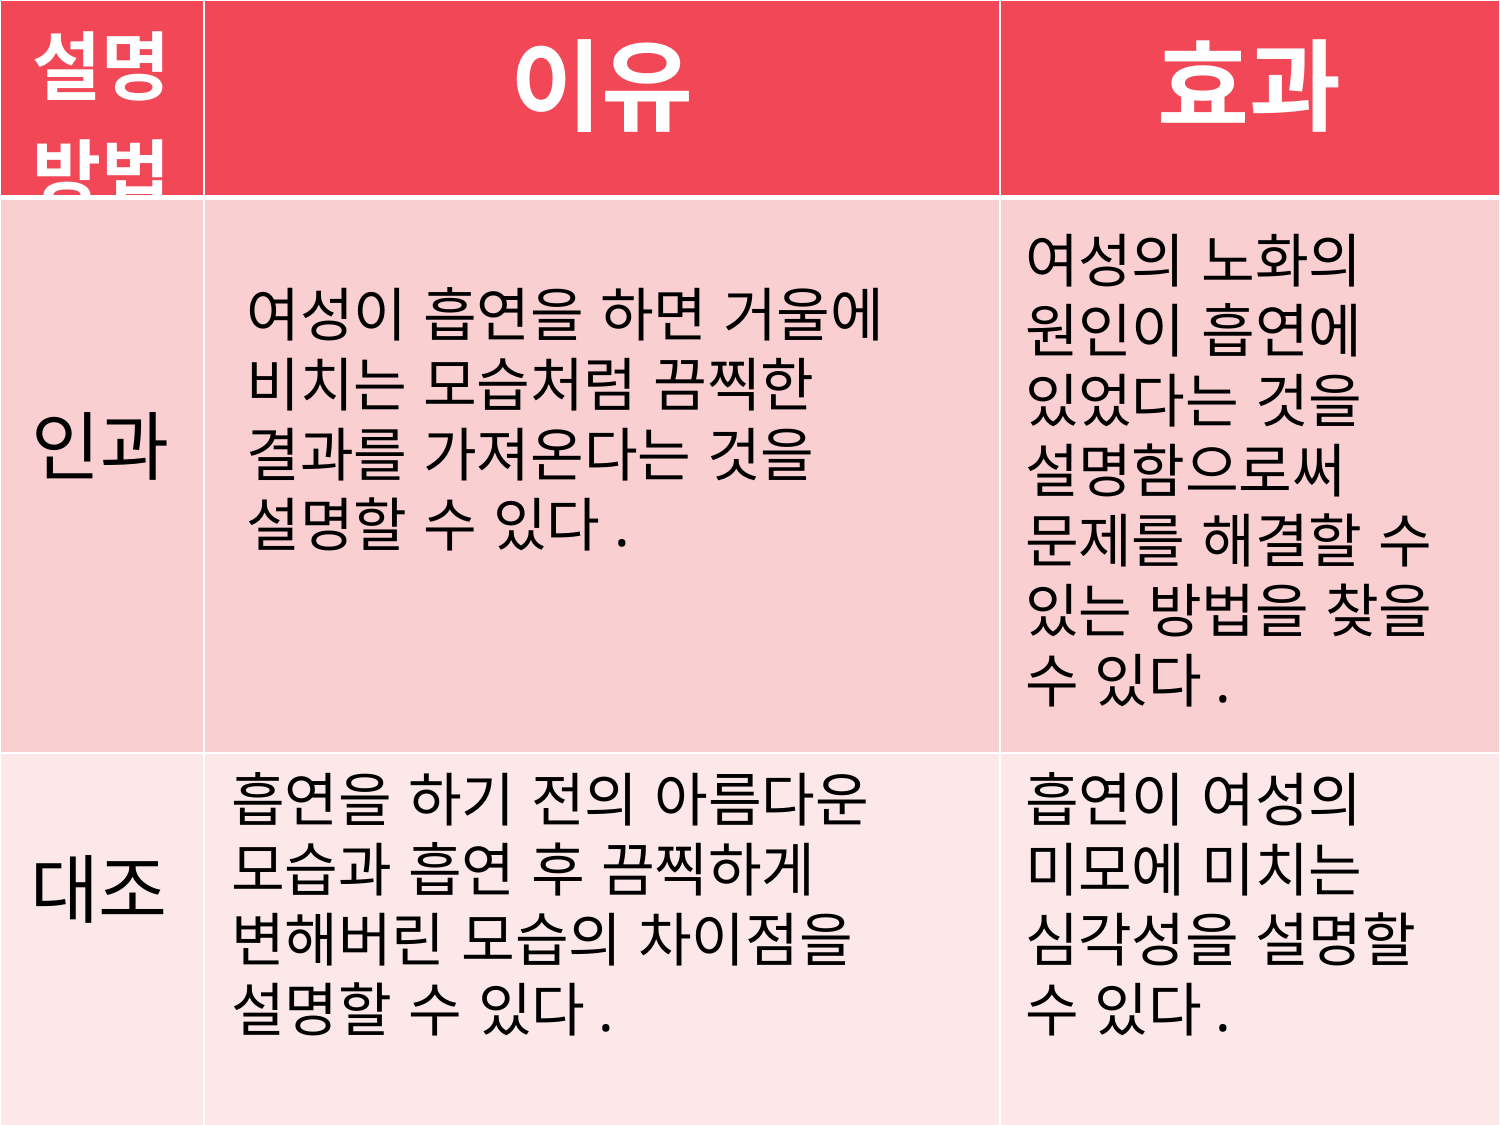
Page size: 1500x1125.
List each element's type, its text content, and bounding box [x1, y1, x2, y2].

table_cell [1, 754, 203, 1125]
table_cell [1, 200, 203, 752]
text_box 흡연을 하기 전의 아름다운 모습과 흡연 후 끔찍하게 변해버린 모습의 차이점을 설명할 수 있다. [216, 755, 960, 1051]
text_box 여성의 노화의 원인이 흡연에 있었다는 것을 설명함으로써 문제를 해결할 수 있는 방법을 찾을 수 있다. [1010, 216, 1500, 722]
text_box 인과 [17, 392, 231, 497]
table_header 설명 방법 [1, 1, 203, 195]
table_cell [205, 754, 999, 1125]
text_box 여성이 흡연을 하면 거울에 비치는 모습처럼 끔찍한 결과를 가져온다는 것을 설명할 수 있다. [231, 270, 976, 566]
table_header 효과 [1001, 1, 1499, 195]
table_header 이유 [205, 1, 999, 195]
table_cell [1001, 754, 1499, 1125]
table_cell [1001, 200, 1499, 752]
table_cell [205, 200, 999, 752]
text_box 대조 [15, 834, 202, 940]
text_box 흡연이 여성의 미모에 미치는 심각성을 설명할 수 있다. [1010, 755, 1483, 1051]
